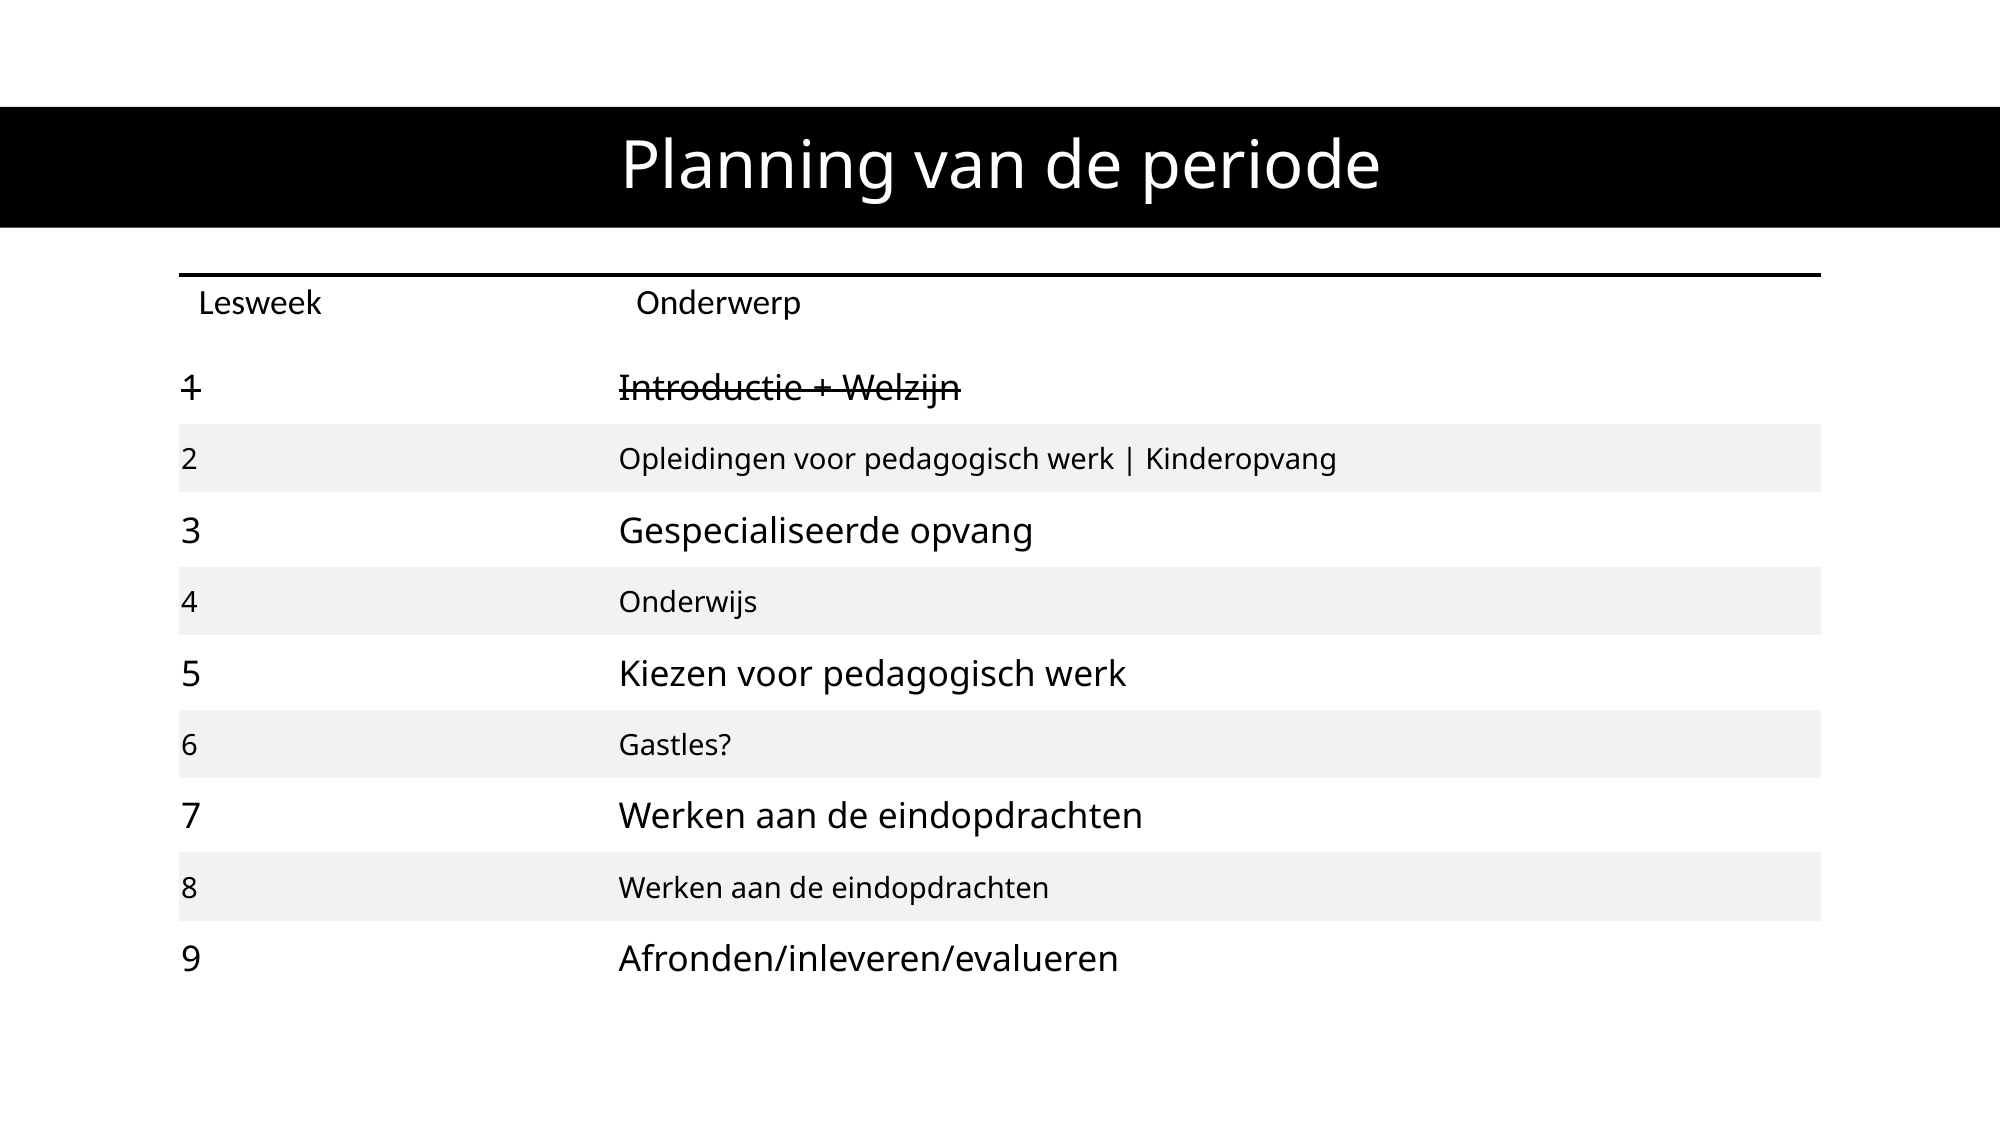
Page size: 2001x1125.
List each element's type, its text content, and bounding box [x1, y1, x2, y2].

table_cell 3 [179, 492, 617, 567]
table_header Lesweek [179, 277, 617, 349]
table_header Onderwerp [617, 277, 1821, 349]
title Planning van de periode [91, 105, 1931, 228]
table_cell 1 [179, 349, 617, 424]
table_cell 5 [179, 635, 617, 710]
table_cell 2 [179, 424, 617, 492]
table_cell Kiezen voor pedagogisch werk [617, 635, 1821, 710]
table_cell Gastles? [617, 710, 1821, 778]
table_cell 6 [179, 710, 617, 778]
table_cell 7 [179, 778, 617, 852]
table_cell 4 [179, 567, 617, 635]
table_cell 9 [179, 921, 617, 995]
table_cell Onderwijs [617, 567, 1821, 635]
table_cell Opleidingen voor pedagogisch werk | Kinderopvang [617, 424, 1821, 492]
text_box [0, 106, 2000, 229]
table_cell Gespecialiseerde opvang [617, 492, 1821, 567]
table_cell Introductie + Welzijn [617, 349, 1821, 424]
table_cell 8 [179, 852, 617, 921]
table_cell Afronden/inleveren/evalueren [617, 921, 1821, 995]
table_cell Werken aan de eindopdrachten [617, 852, 1821, 921]
table_cell Werken aan de eindopdrachten [617, 778, 1821, 852]
